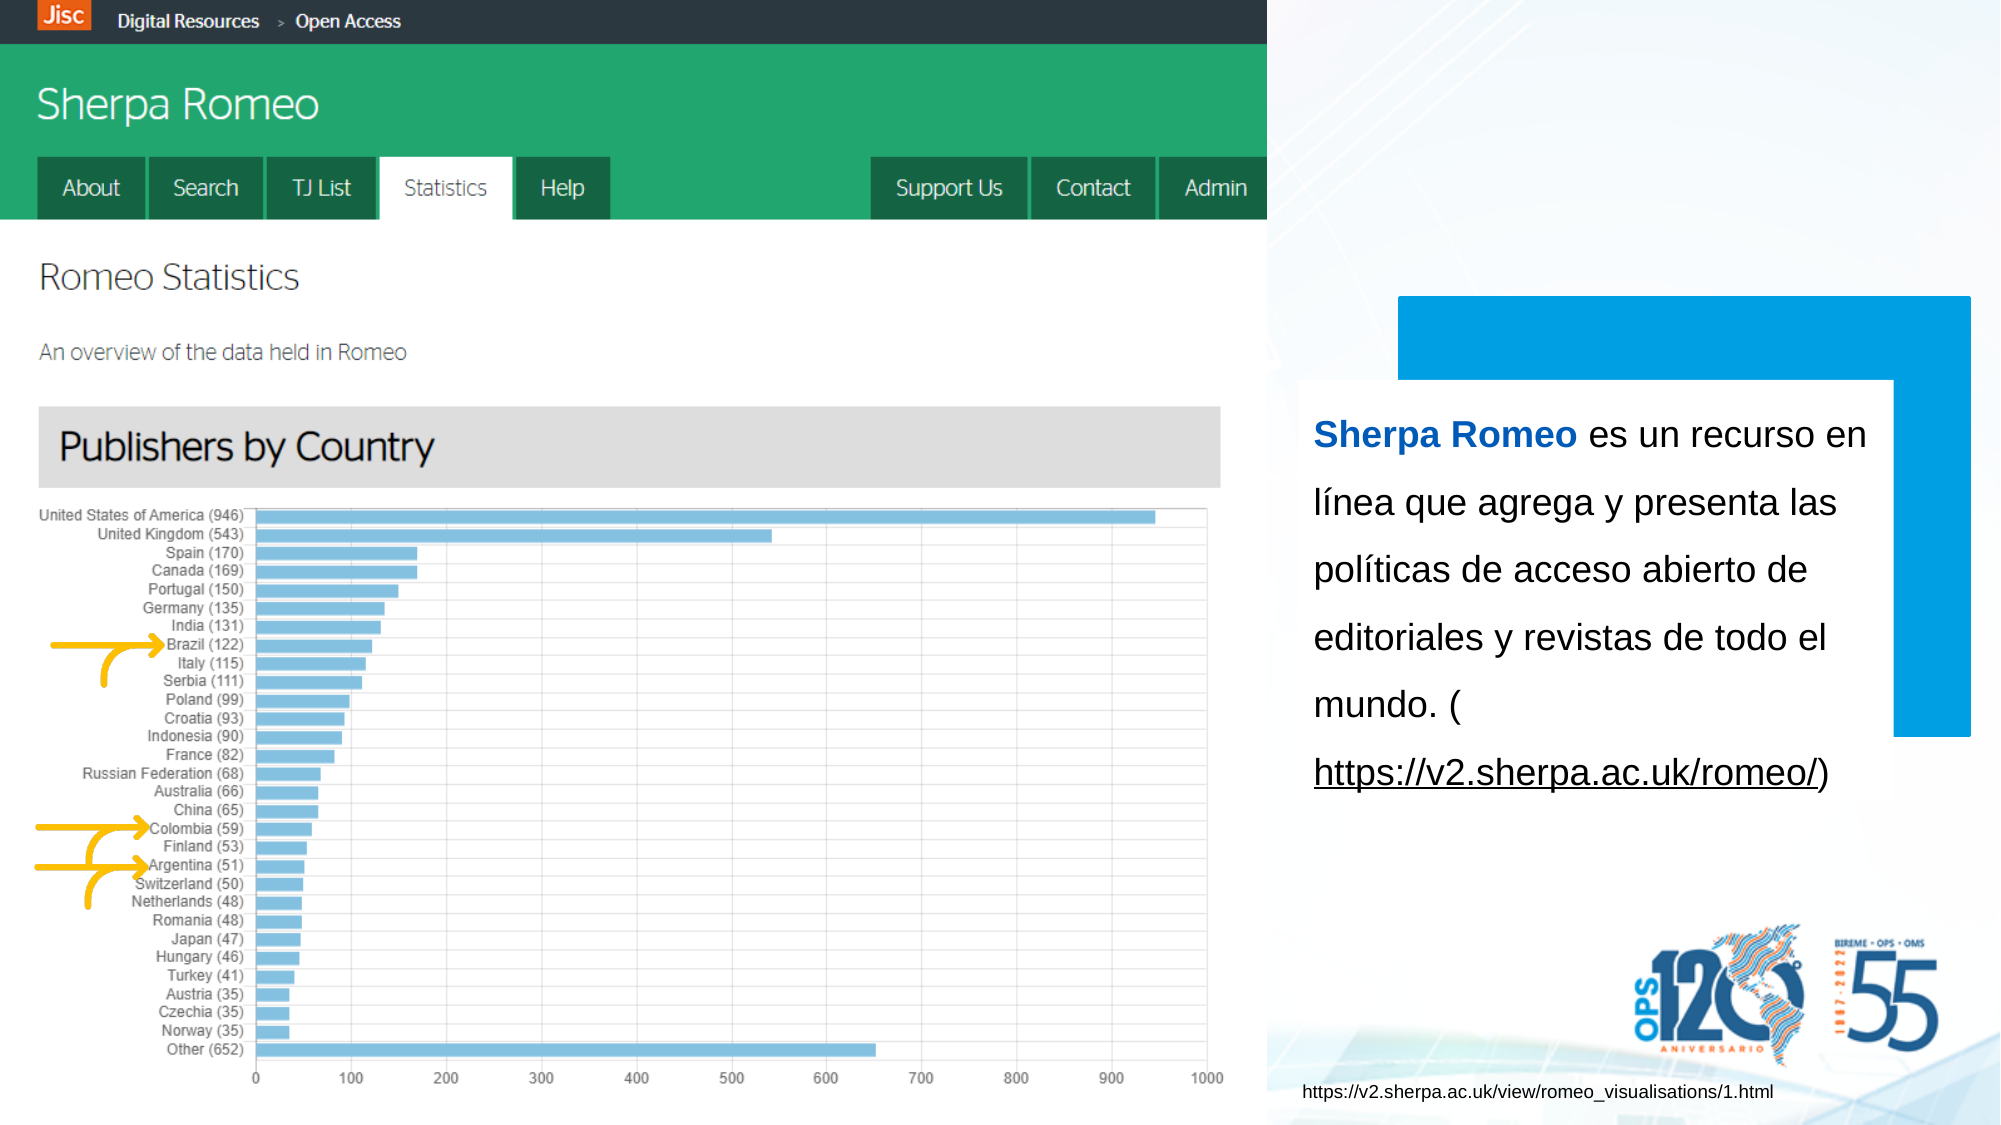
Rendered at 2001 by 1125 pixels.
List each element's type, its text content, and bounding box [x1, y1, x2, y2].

text_box https://v2.sherpa.ac.uk/view/romeo_visualisations/1.html [1287, 1072, 1816, 1111]
text_box Sherpa Romeo es un recurso en línea que agrega y presenta las políticas de acceso abierto de editoriales y revistas de todo el mundo. (https://v2.sherpa.ac.uk/romeo/) [1298, 379, 1894, 800]
text_box [1399, 298, 1970, 735]
picture [0, 0, 2001, 1125]
